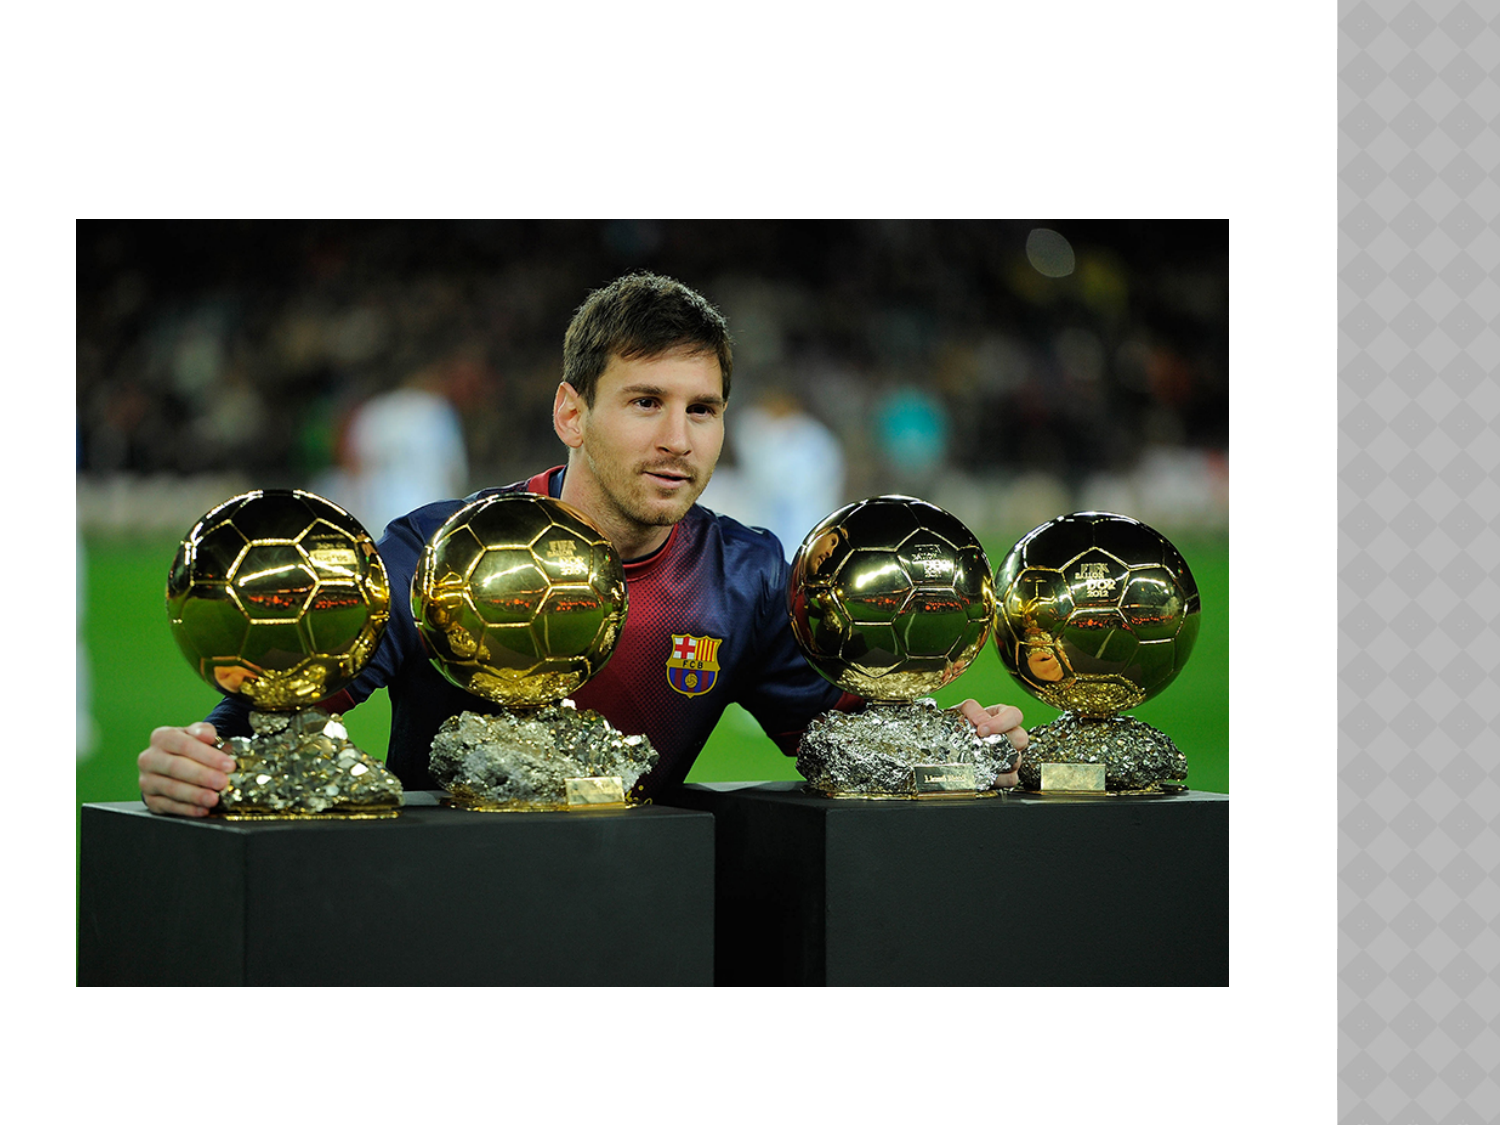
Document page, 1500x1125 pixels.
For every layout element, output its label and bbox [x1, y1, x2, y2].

picture [76, 219, 1230, 987]
